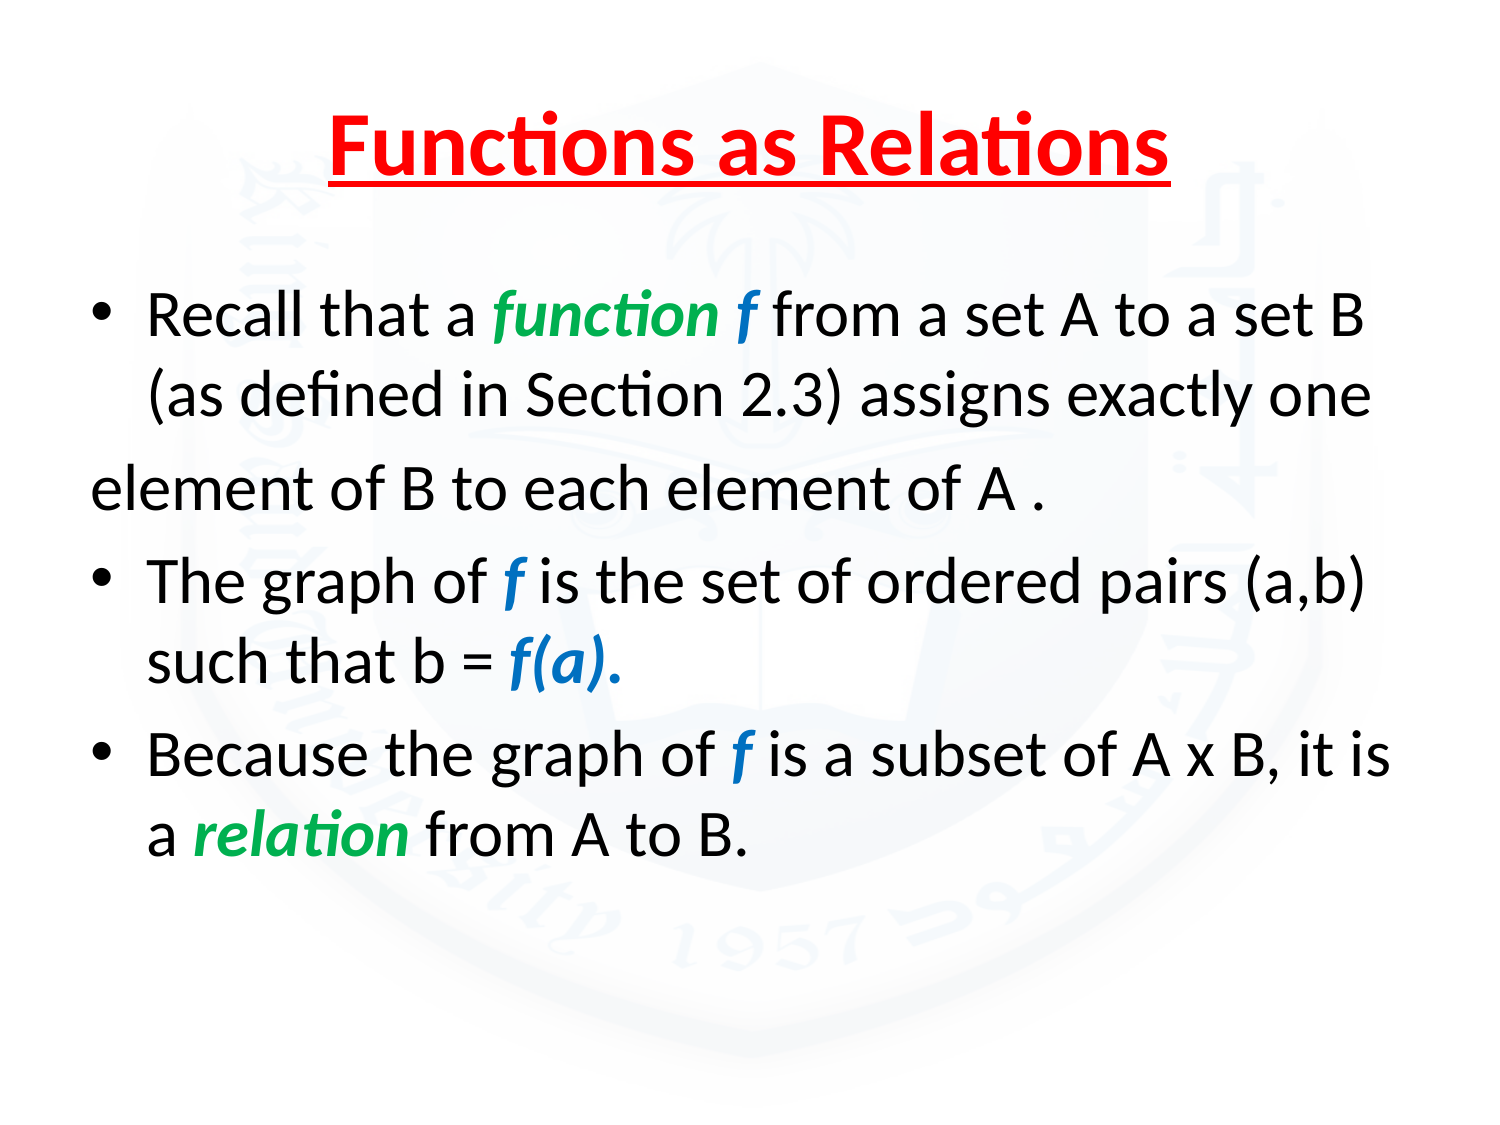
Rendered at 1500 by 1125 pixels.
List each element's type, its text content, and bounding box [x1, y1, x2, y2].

list Recall that a function f from a set A to a set B (as defined in Section 2.3) assigns exactly one element of B to each element of A . The graph of f is the set of ordered pairs (a,b) such that b = f(a). Because the graph of f is a subset of A x B, it is a relation from A to B. [75, 262, 1425, 1005]
title Functions as Relations [75, 45, 1425, 233]
